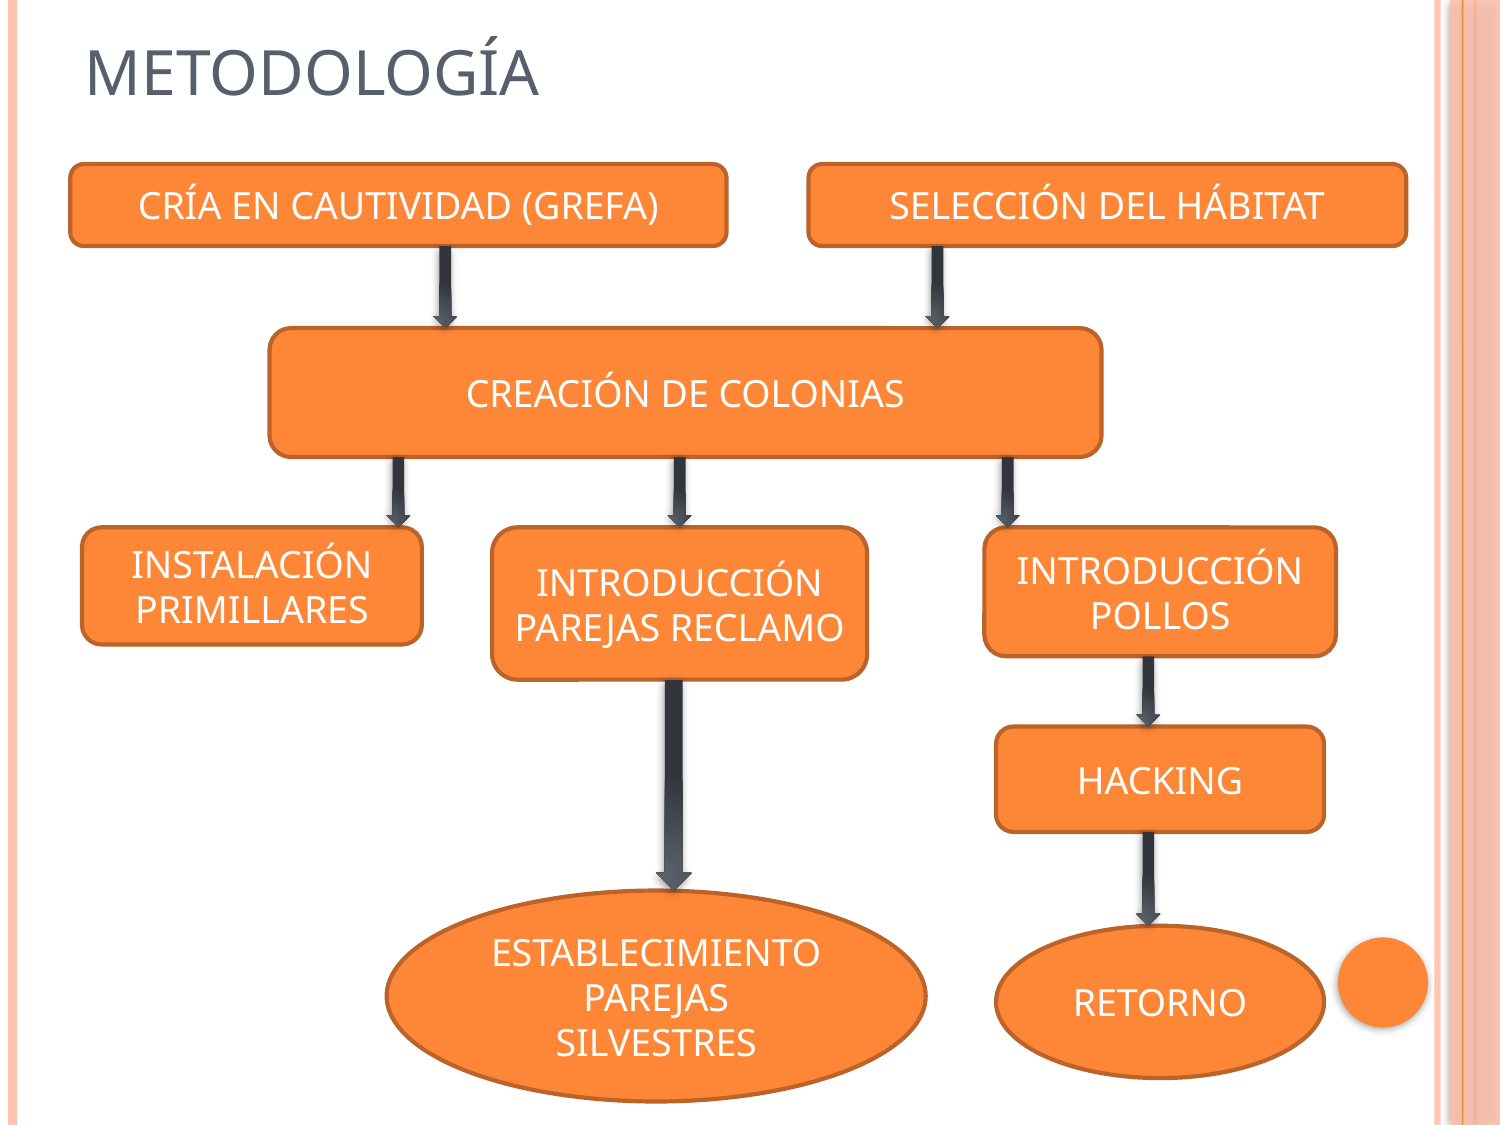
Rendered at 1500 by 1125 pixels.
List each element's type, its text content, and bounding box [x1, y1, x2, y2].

text_box [656, 679, 692, 891]
text_box HACKING [993, 724, 1327, 835]
text_box [667, 457, 692, 528]
text_box [1136, 656, 1161, 727]
text_box CRÍA EN CAUTIVIDAD (GREFA) [68, 161, 729, 249]
title METODOLOGÍA [70, 0, 1296, 116]
text_box [386, 457, 411, 528]
text_box [925, 246, 950, 329]
text_box ESTABLECIMIENTO PAREJAS SILVESTRES [384, 888, 928, 1104]
text_box RETORNO [993, 923, 1327, 1081]
text_box INTRODUCCIÓN PAREJAS RECLAMO [490, 525, 870, 682]
text_box INTRODUCCIÓN POLLOS [982, 525, 1339, 659]
text_box INSTALACIÓN PRIMILLARES [79, 525, 424, 647]
text_box [1136, 831, 1161, 926]
text_box [996, 457, 1020, 528]
text_box SELECCIÓN DEL HÁBITAT [806, 161, 1409, 249]
text_box CREACIÓN DE COLONIAS [267, 325, 1104, 460]
text_box [433, 246, 457, 329]
